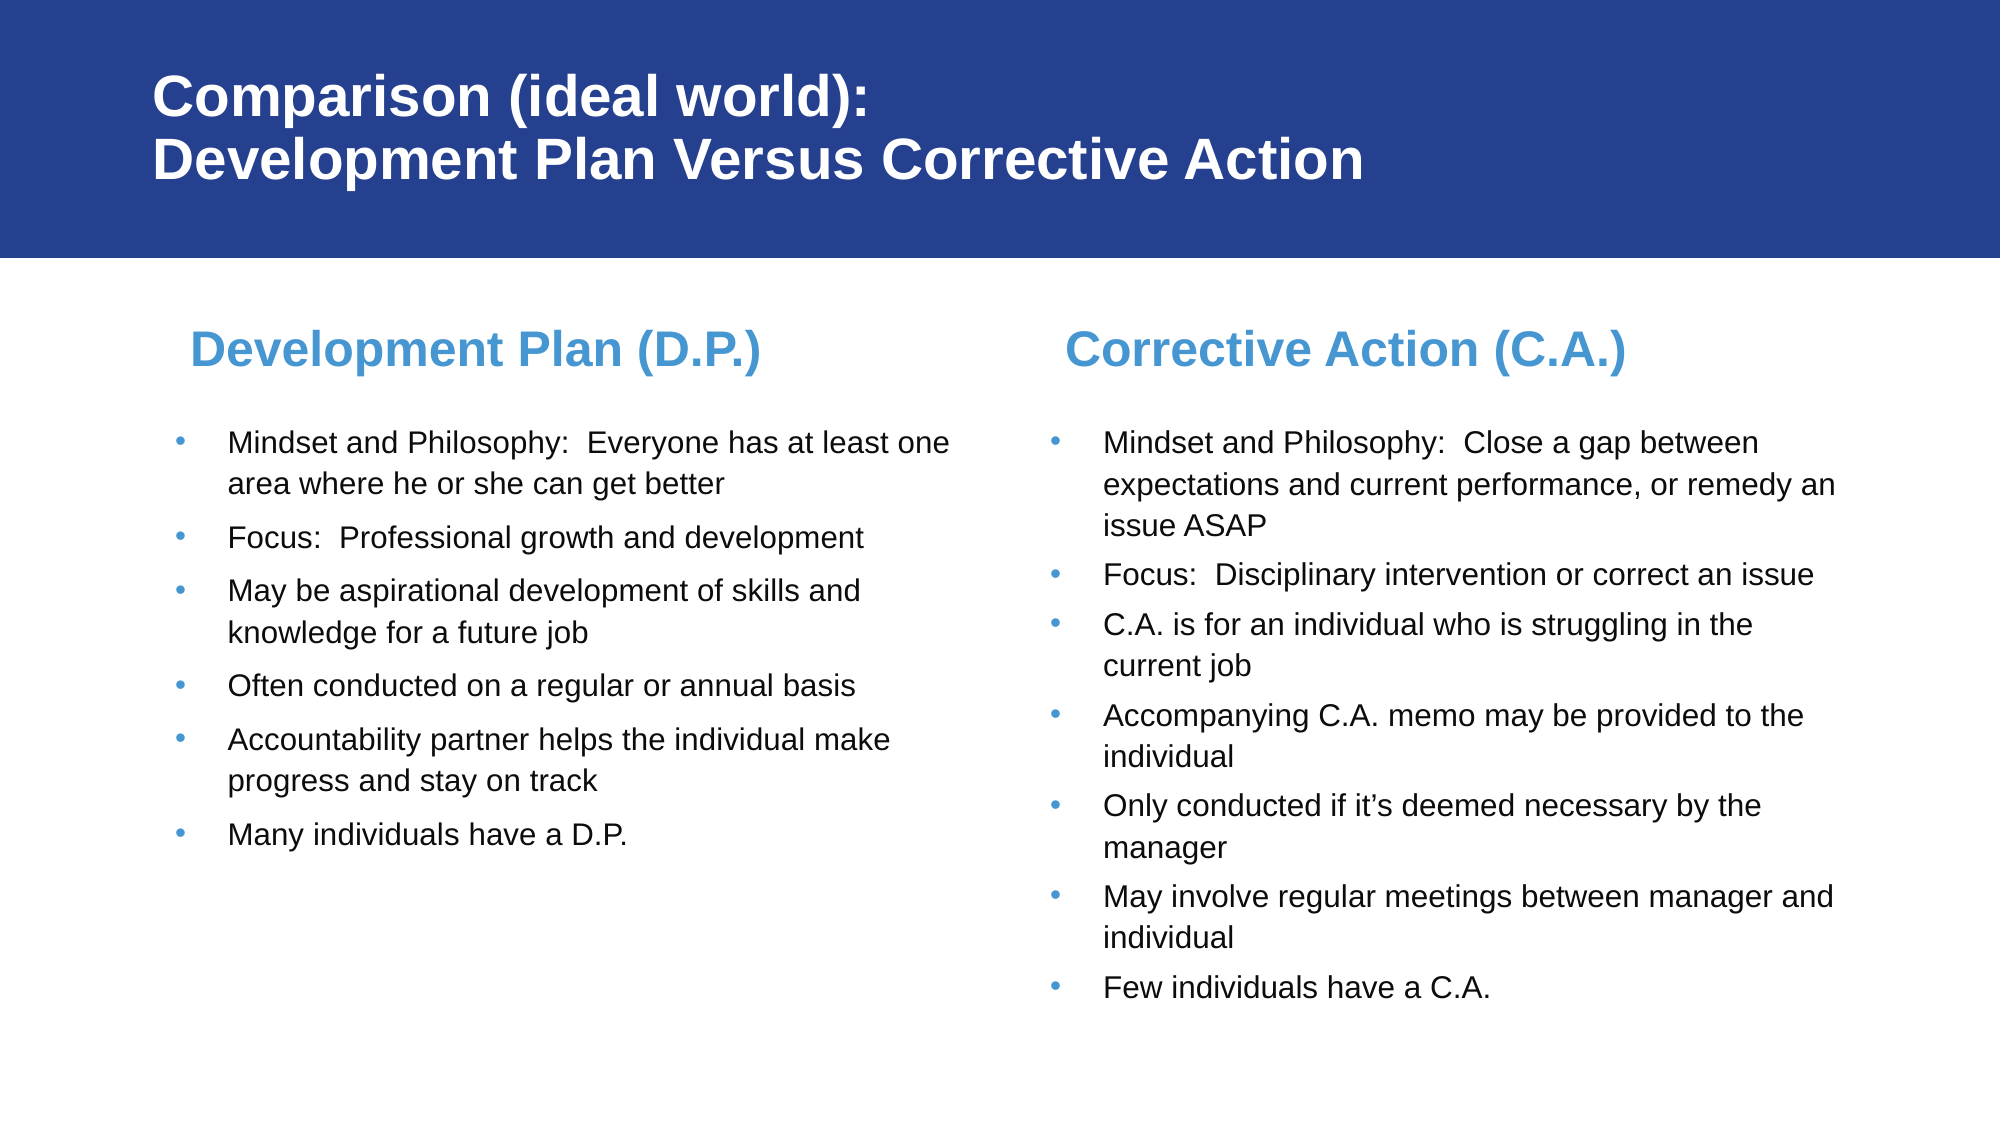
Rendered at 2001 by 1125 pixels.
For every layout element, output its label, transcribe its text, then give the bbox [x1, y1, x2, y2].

list Corrective Action (C.A.) [1012, 275, 1863, 410]
list Mindset and Philosophy: Everyone has at least one area where he or she can get better Focus: Professional growth and development May be aspirational development of skills and knowledge for a future job Often conducted on a regular or annual basis Accountability partner helps the individual make progress and stay on track Many individuals have a D.P. [137, 410, 984, 1017]
title Comparison (ideal world): Development Plan Versus Corrective Action [137, 20, 1863, 238]
list Mindset and Philosophy: Close a gap between expectations and current performance, or remedy an issue ASAP Focus: Disciplinary intervention or correct an issue C.A. is for an individual who is struggling in the current job Accompanying C.A. memo may be provided to the individual Only conducted if it’s deemed necessary by the manager May involve regular meetings between manager and individual Few individuals have a C.A. [1012, 410, 1863, 1017]
list Development Plan (D.P.) [137, 275, 984, 410]
